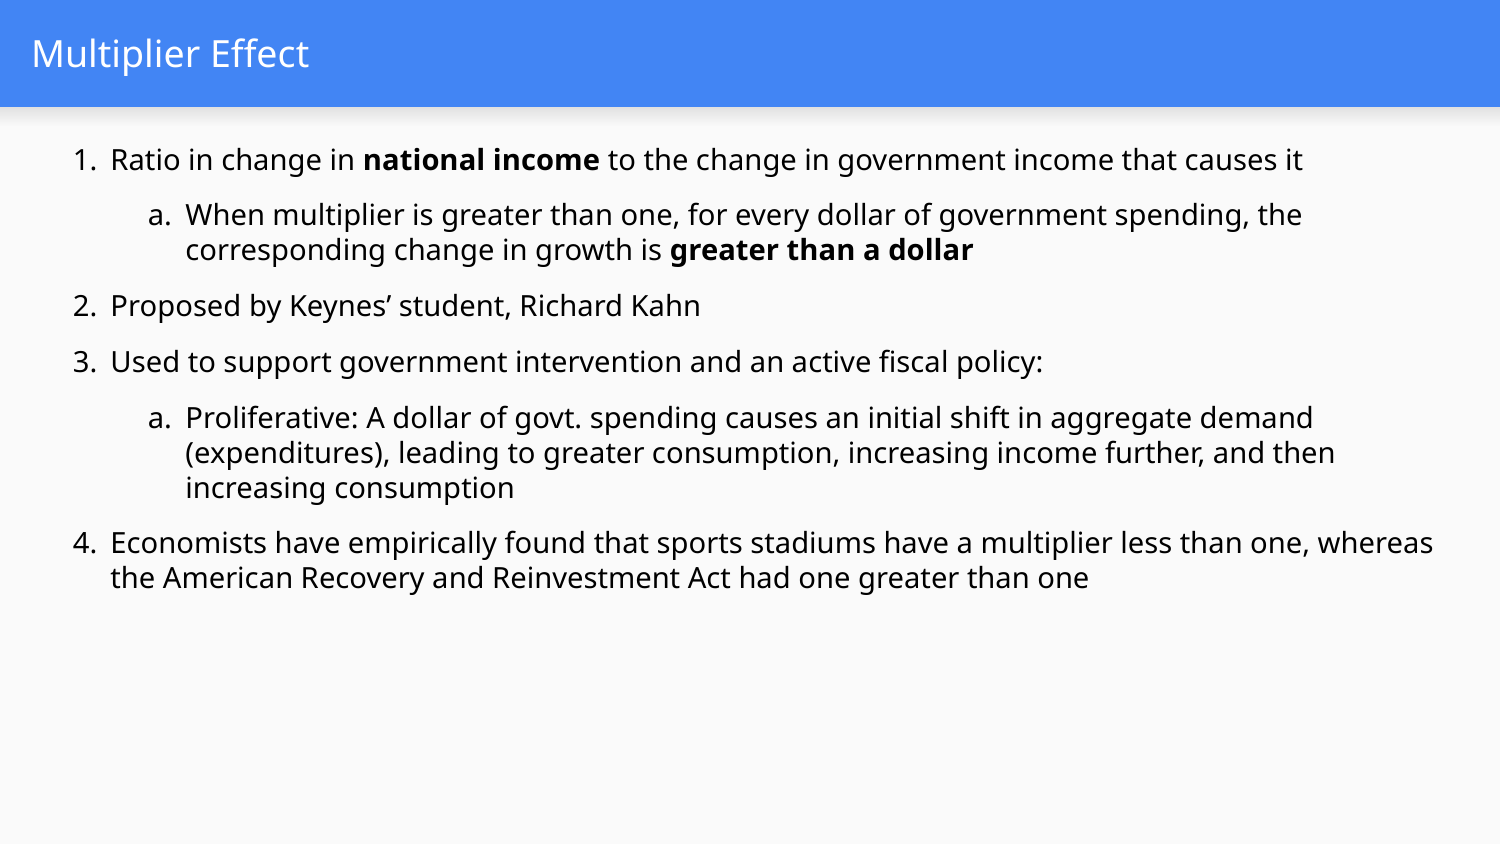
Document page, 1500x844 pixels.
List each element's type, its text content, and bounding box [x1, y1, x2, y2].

title Multiplier Effect [16, 2, 1464, 102]
text_box Ratio in change in national income to the change in government income that causes it When multiplier is greater than one, for every dollar of government spending, the corresponding change in growth is greater than a dollar Proposed by Keynes’ student, Richard Kahn Used to support government intervention and an active fiscal policy: Proliferative: A dollar of govt. spending causes an initial shift in aggregate demand (expenditures), leading to greater consumption, increasing income further, and then increasing consumption Economists have empirically found that sports stadiums have a multiplier less than one, whereas the American Recovery and Reinvestment Act had one greater than one [20, 125, 1469, 815]
